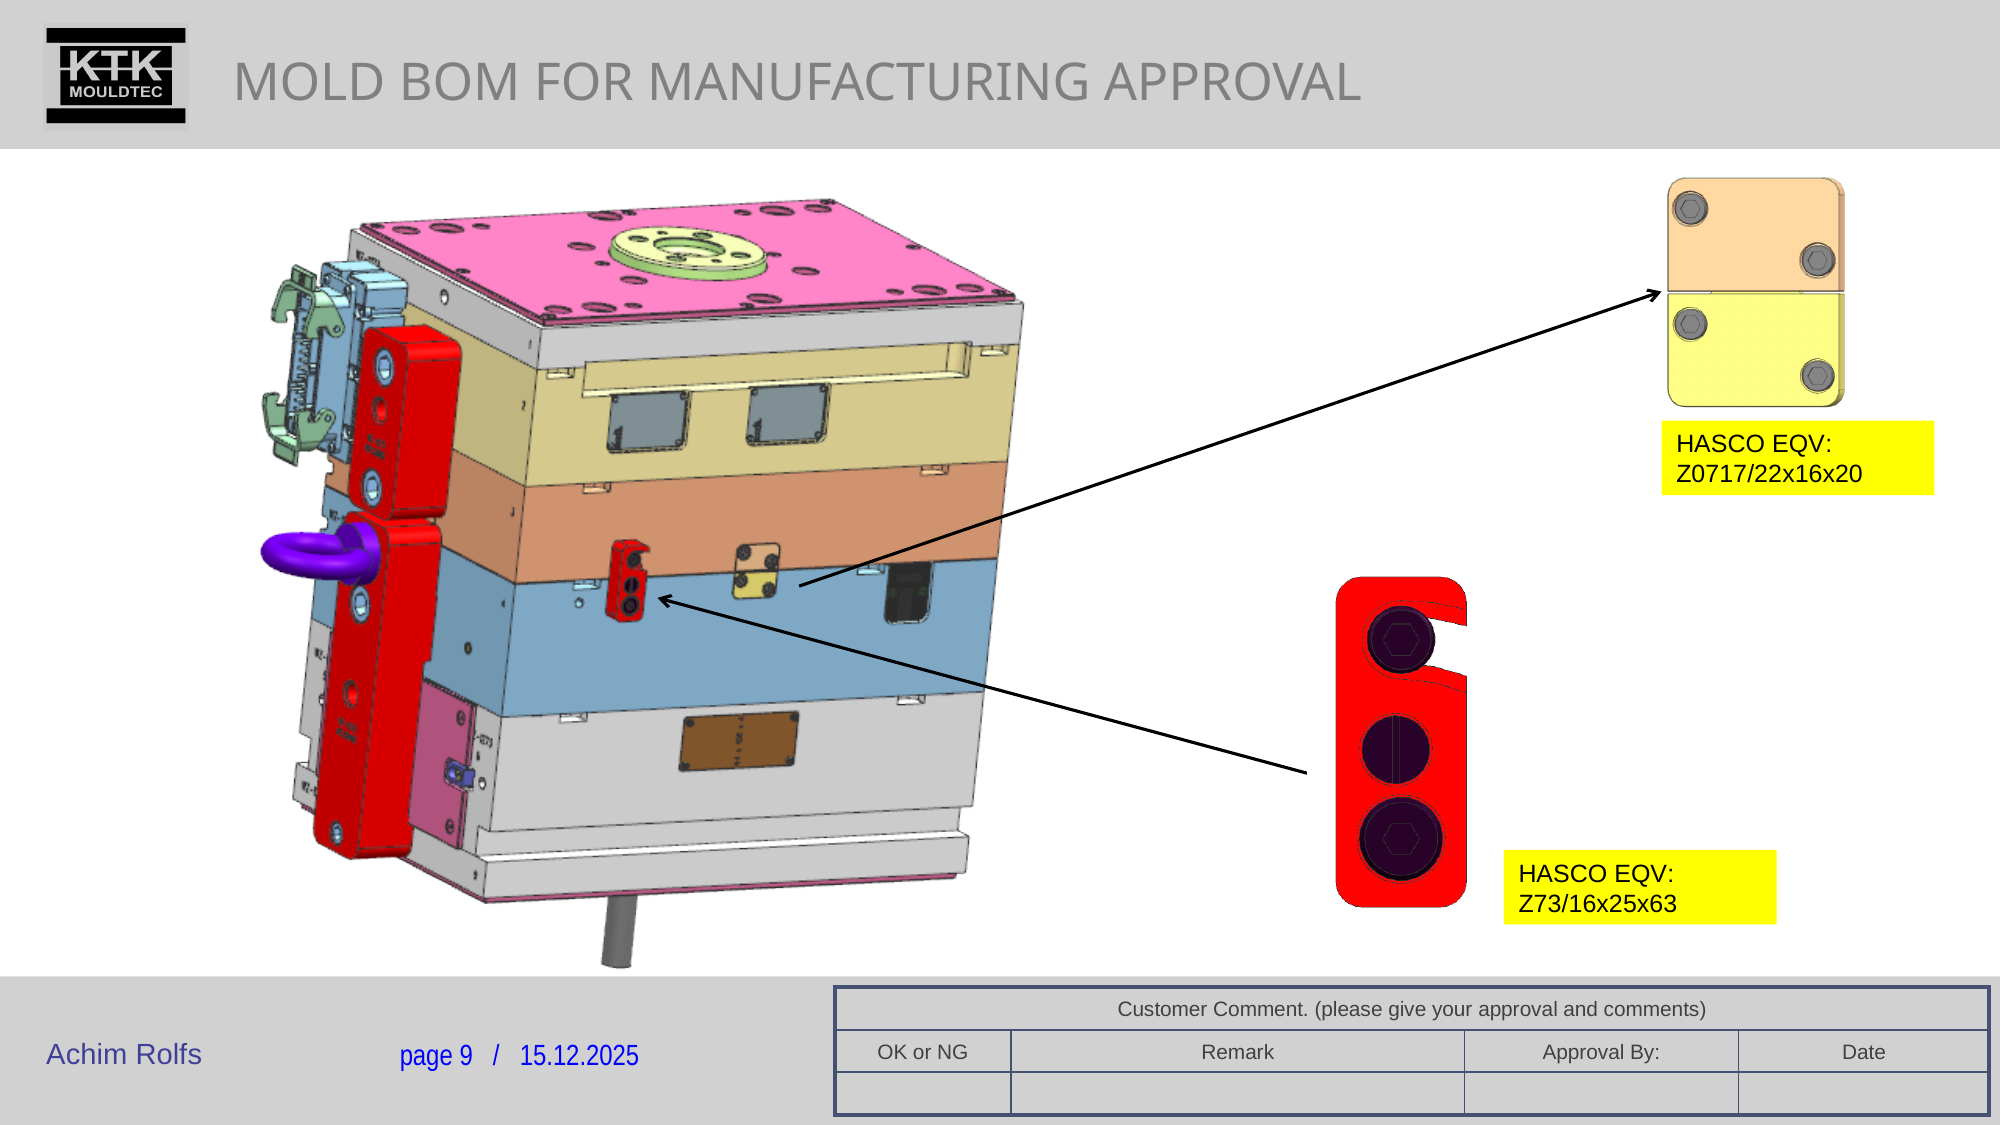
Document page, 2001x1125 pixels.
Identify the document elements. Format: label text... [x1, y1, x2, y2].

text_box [798, 291, 1662, 587]
picture [208, 172, 1062, 1006]
text_box HASCO EQV: Z73/16x25x63 [1505, 849, 1777, 925]
picture [1661, 172, 1847, 411]
text_box page 9 / 15.12.2025 [370, 1013, 670, 1066]
text_box HASCO EQV: Z0717/22x16x20 [1666, 420, 1935, 496]
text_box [657, 597, 1301, 799]
picture [1306, 562, 1500, 926]
